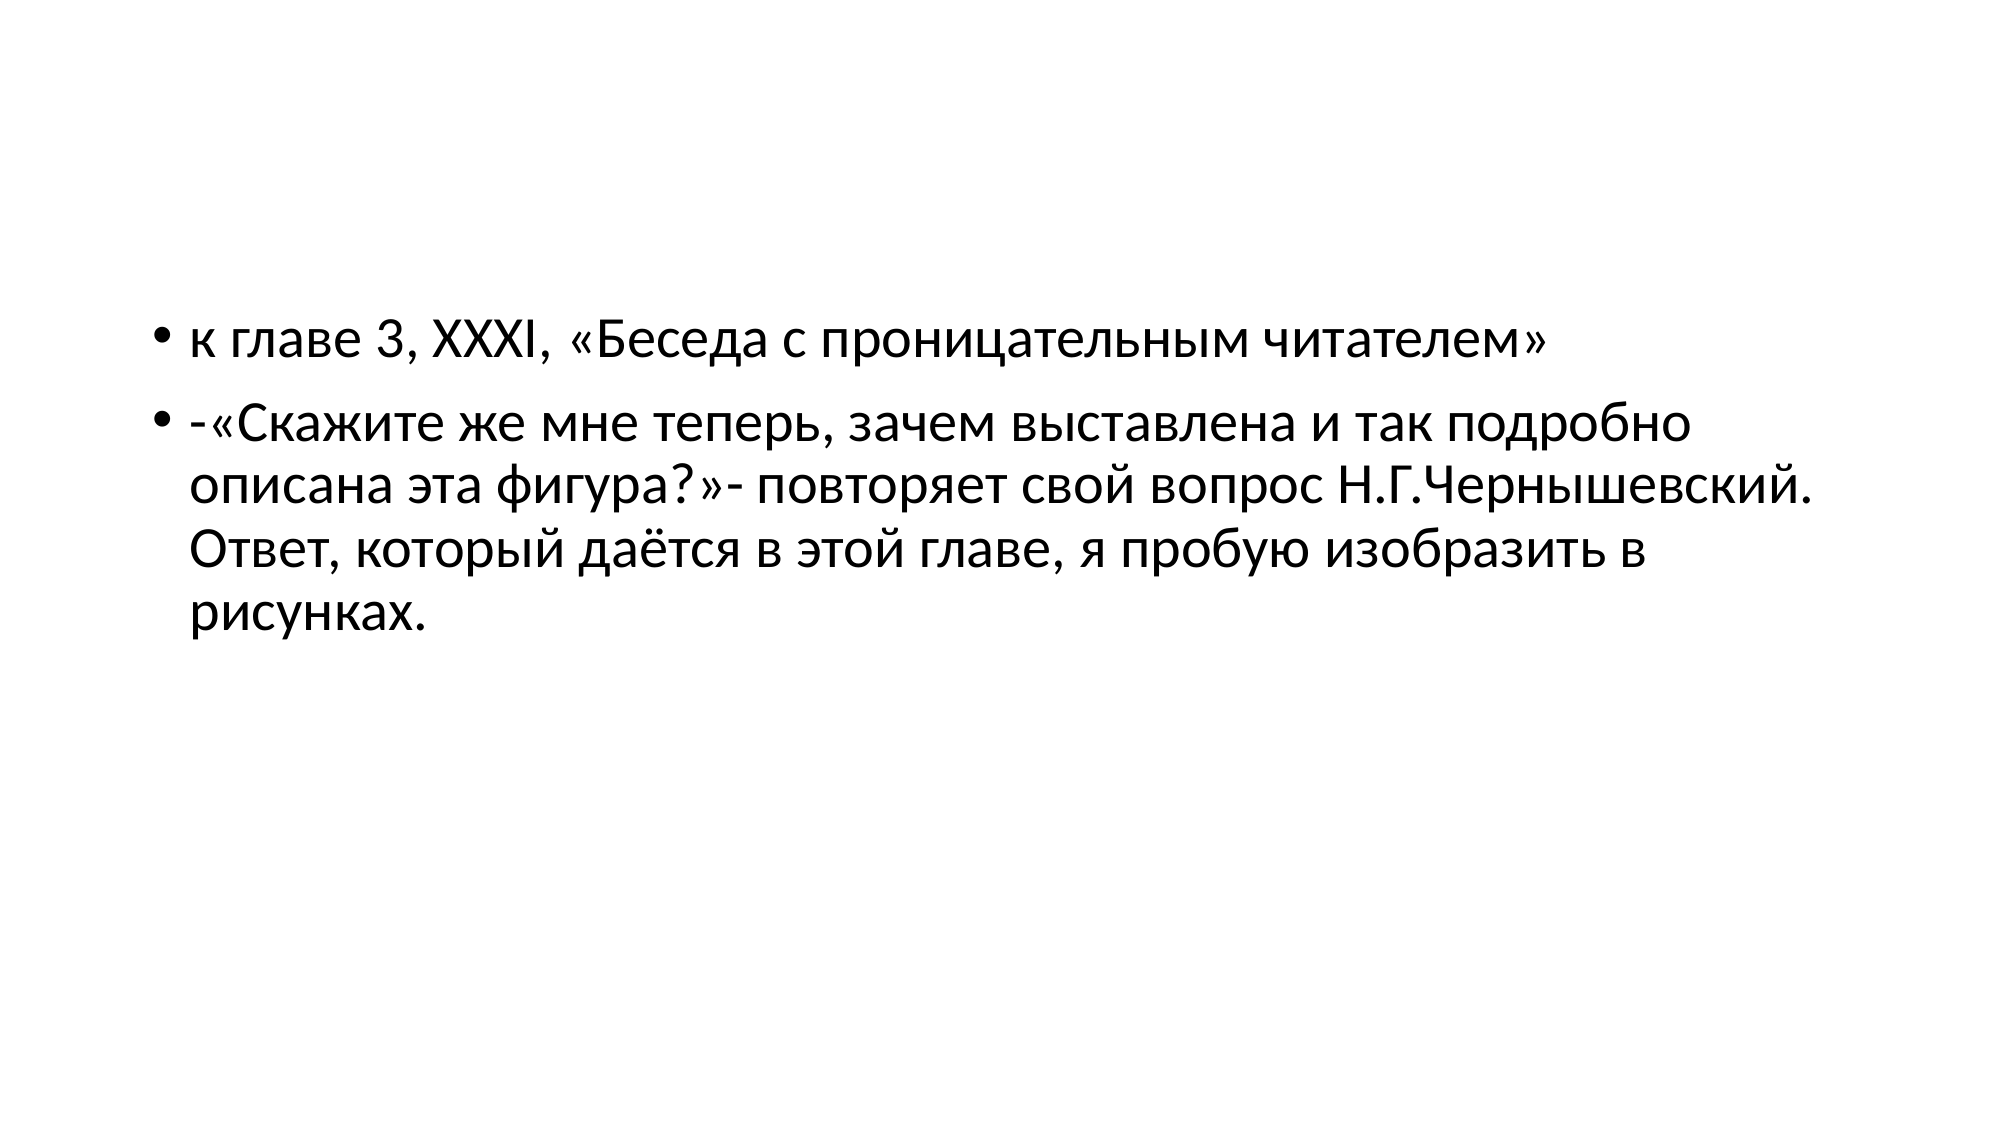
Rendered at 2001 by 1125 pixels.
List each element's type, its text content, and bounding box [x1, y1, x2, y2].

list к главе 3, XXXI, «Беседа с проницательным читателем» -«Скажите же мне теперь, зачем выставлена и так подробно описана эта фигура?»- повторяет свой вопрос Н.Г.Чернышевский. Ответ, который даётся в этой главе, я пробую изобразить в рисунках. [137, 299, 1863, 1014]
